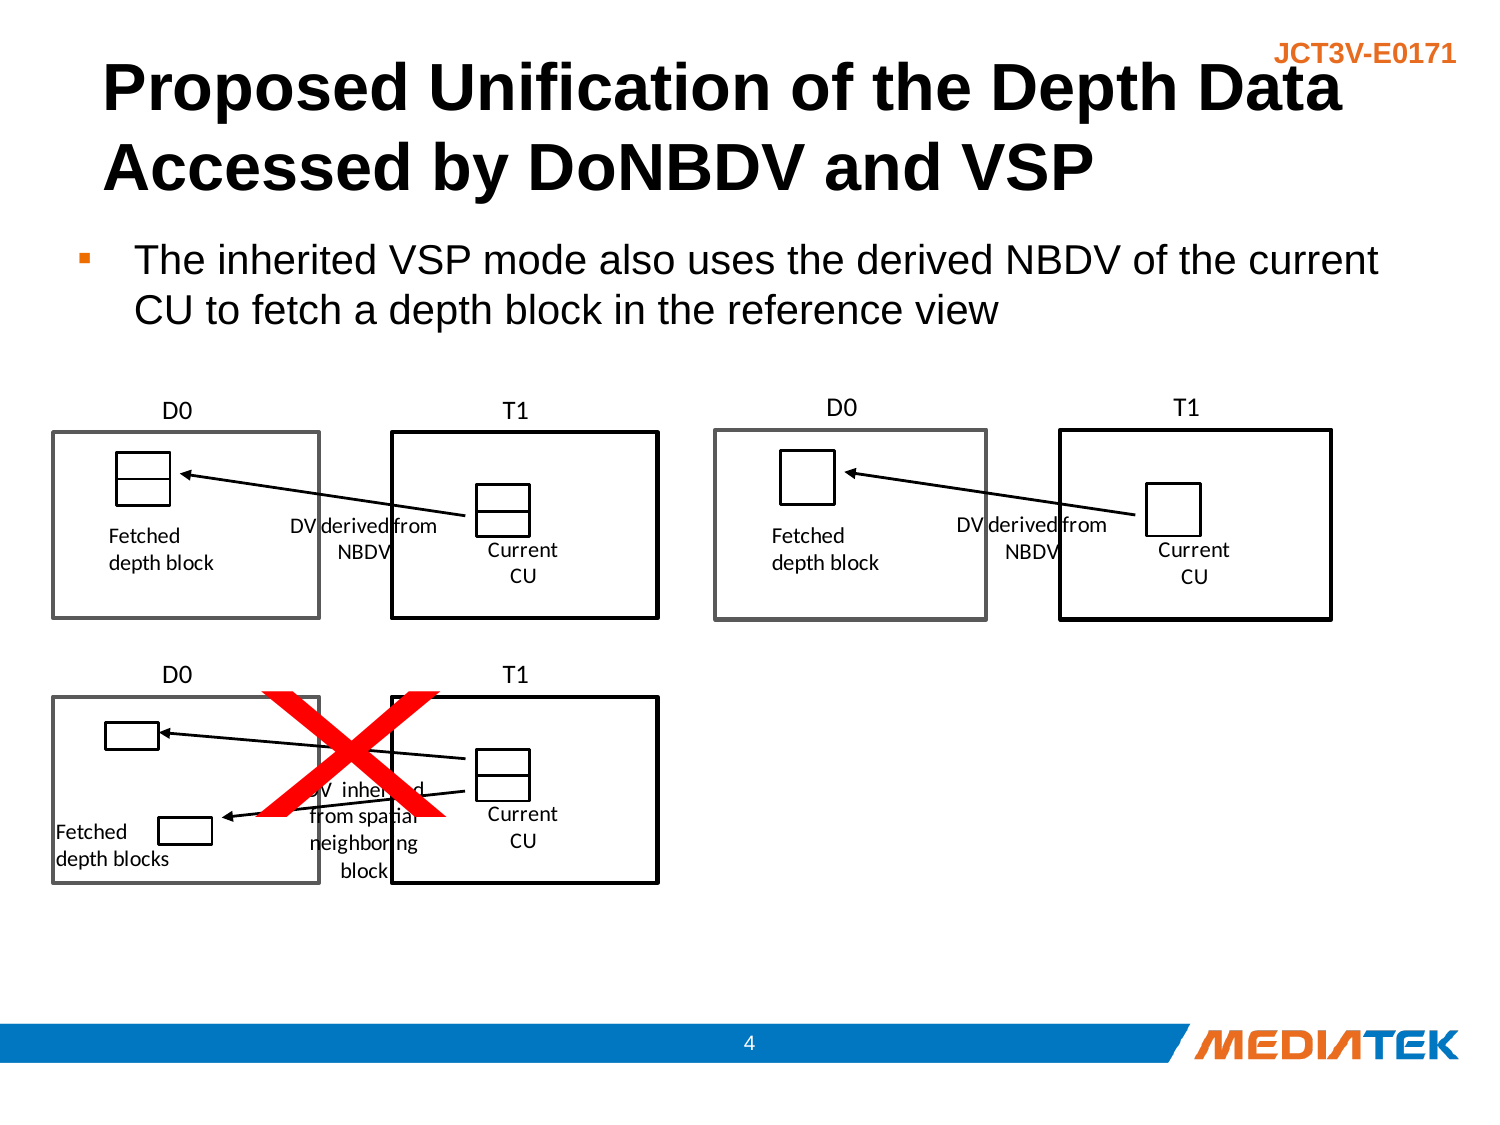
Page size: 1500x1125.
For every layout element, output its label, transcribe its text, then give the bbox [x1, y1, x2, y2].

picture [711, 381, 1334, 622]
list The inherited VSP mode also uses the derived NBDV of the current CU to fetch a depth block in the reference view [62, 224, 1424, 1051]
picture [41, 385, 678, 893]
slide_number 3 [711, 1022, 789, 1090]
picture [789, 1023, 1459, 1063]
title Proposed Unification of the Depth Data Accessed by DoNBDV and VSP [87, 46, 1410, 201]
picture [0, 1023, 711, 1063]
